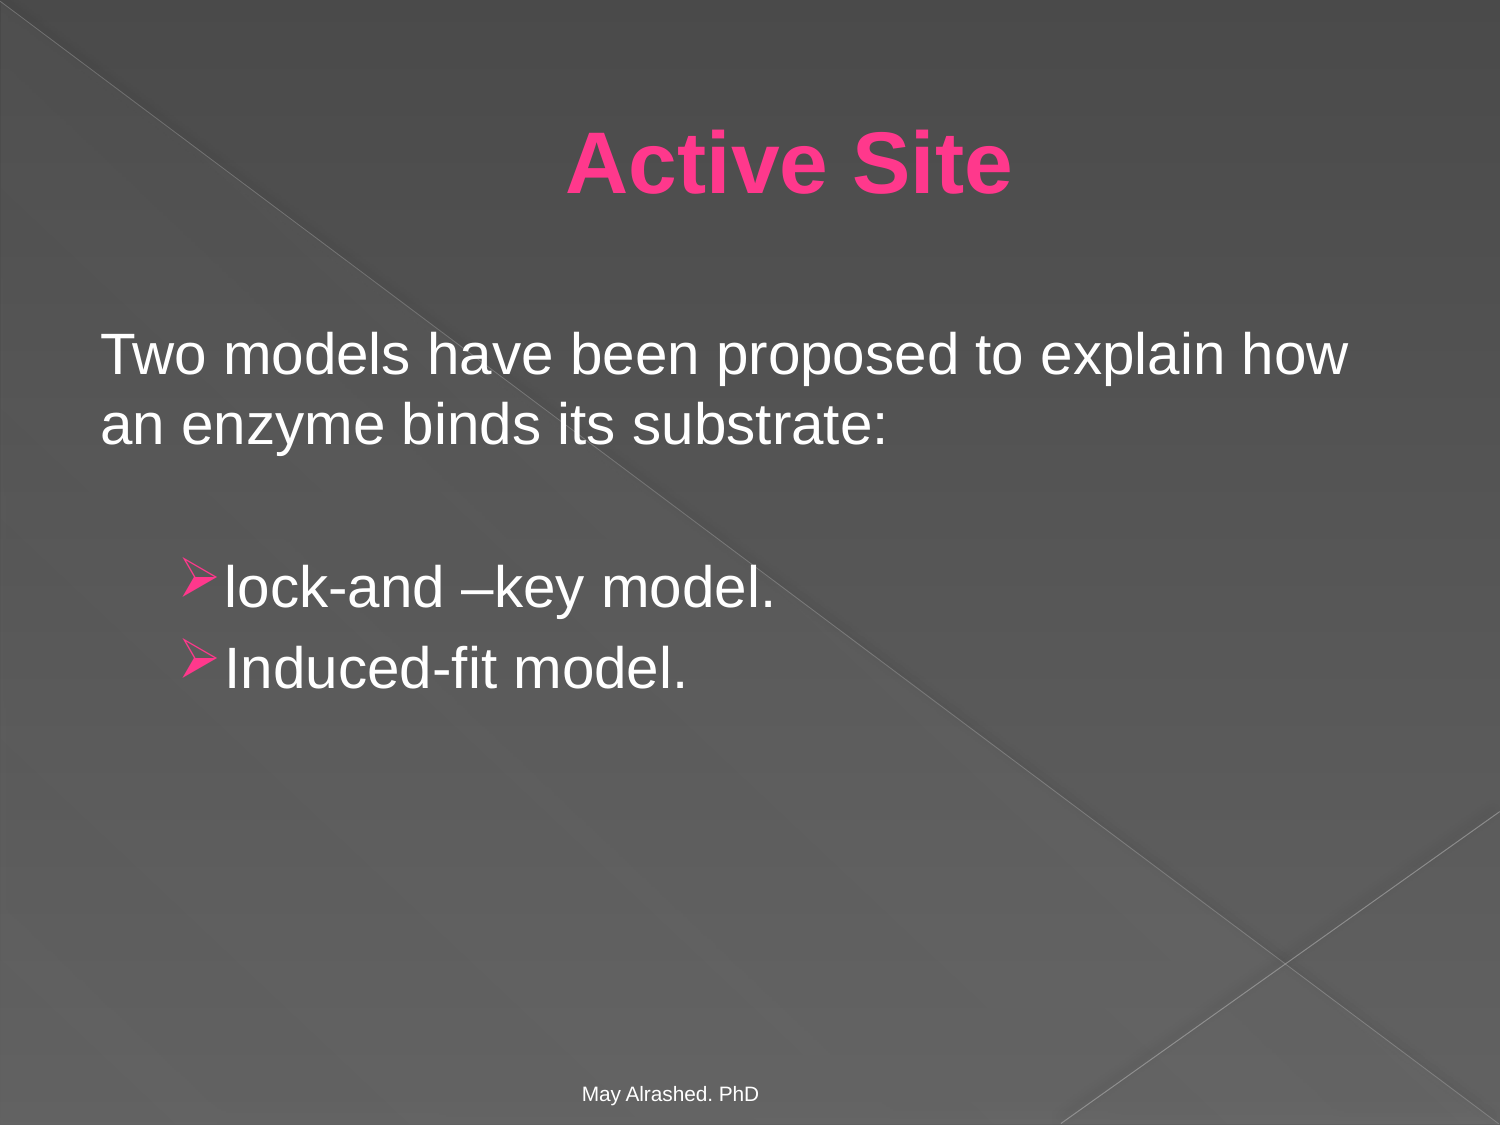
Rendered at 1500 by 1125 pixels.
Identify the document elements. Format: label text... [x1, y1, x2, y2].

footer May Alrashed. PhD [75, 1063, 774, 1113]
title Active Site [75, 43, 1425, 274]
list Two models have been proposed to explain how an enzyme binds its substrate: lock-and –key model. Induced-fit model. [75, 308, 1425, 1059]
